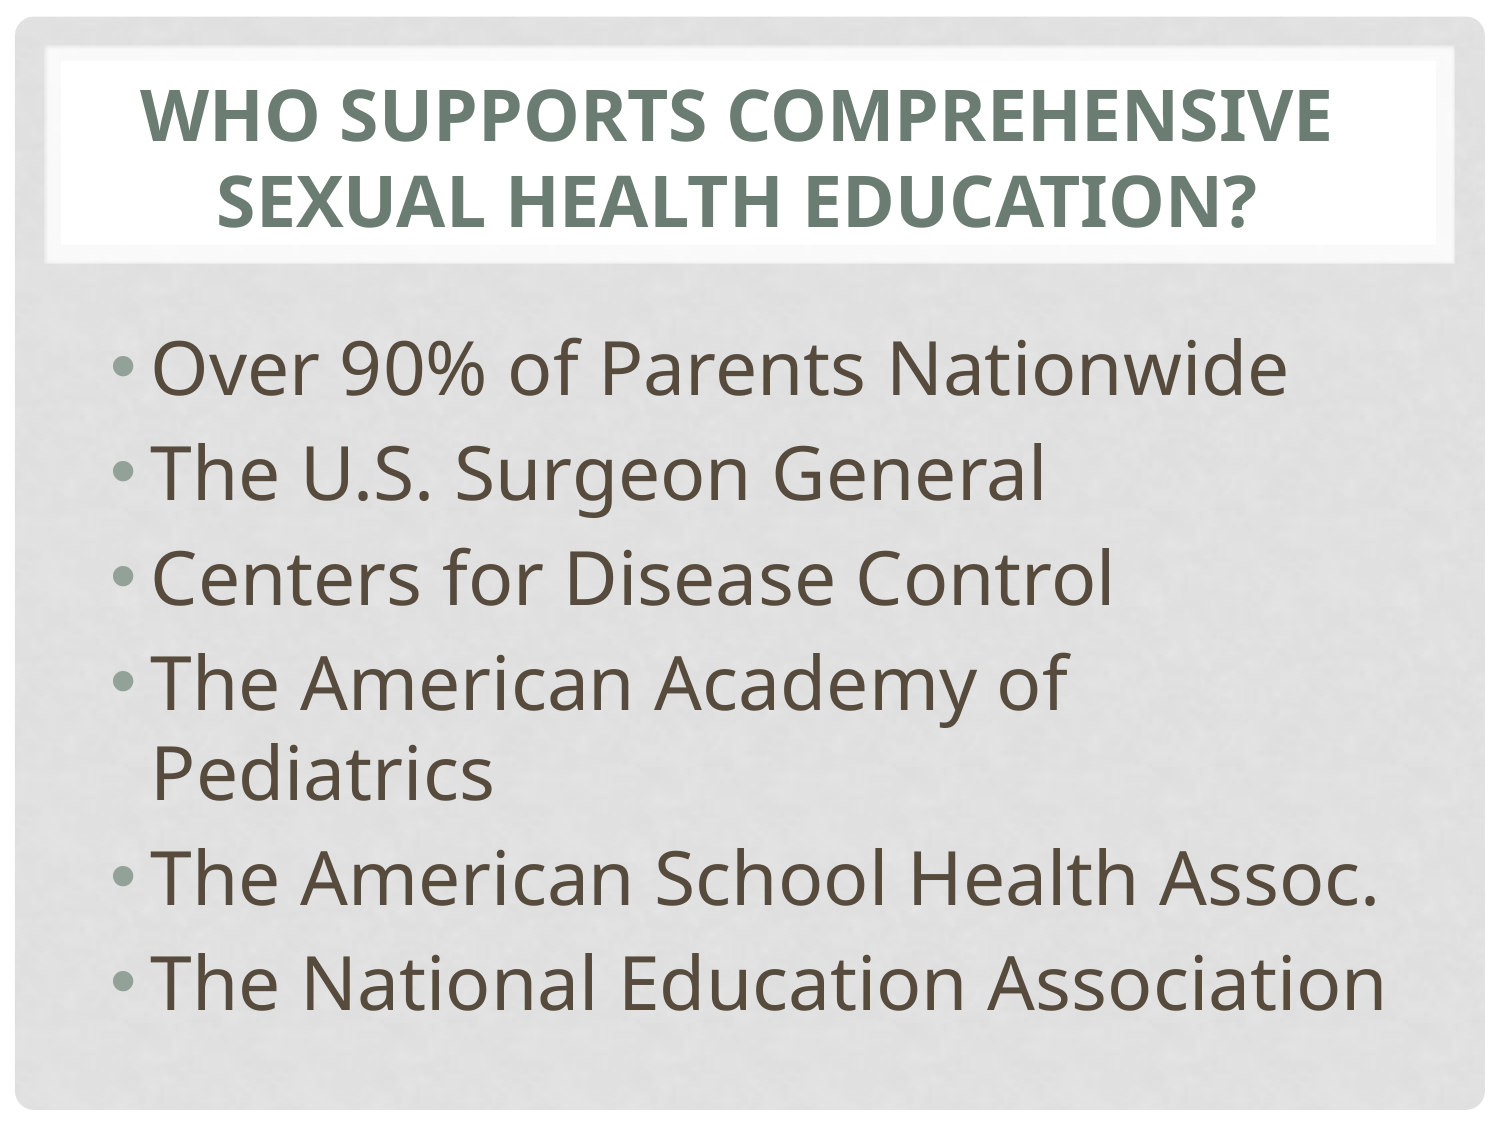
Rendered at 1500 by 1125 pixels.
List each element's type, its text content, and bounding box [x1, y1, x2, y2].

title Who Supports Comprehensive Sexual Health Education? [62, 62, 1413, 250]
list Over 90% of Parents Nationwide The U.S. Surgeon General Centers for Disease Control The American Academy of Pediatrics The American School Health Assoc. The National Education Association [75, 312, 1425, 1038]
